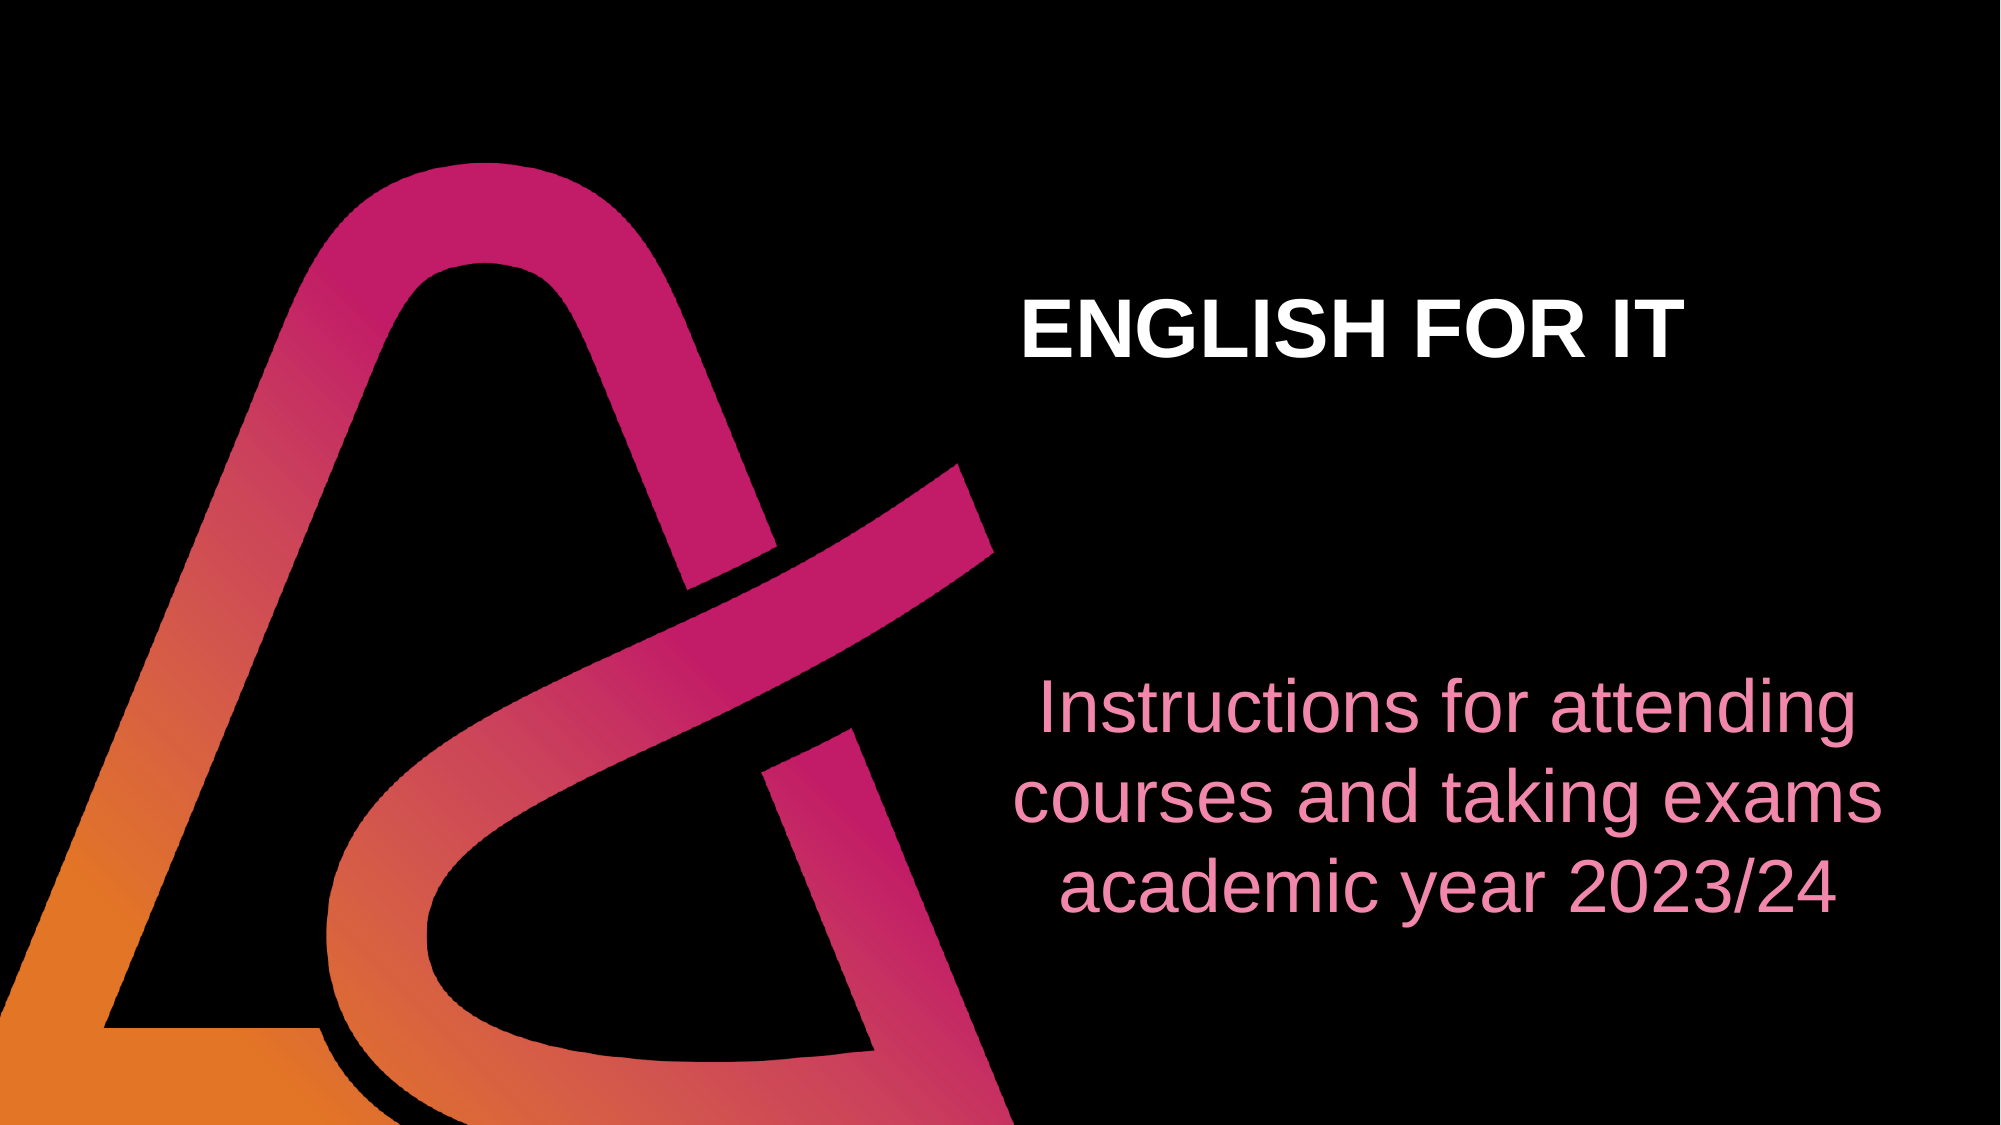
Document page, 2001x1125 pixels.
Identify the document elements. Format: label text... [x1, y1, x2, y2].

text_box Instructions for attending courses and taking exams academic year 2023/24 [988, 649, 1909, 935]
title ENGLISH FOR IT [835, 152, 1870, 509]
picture [0, 143, 1015, 1125]
